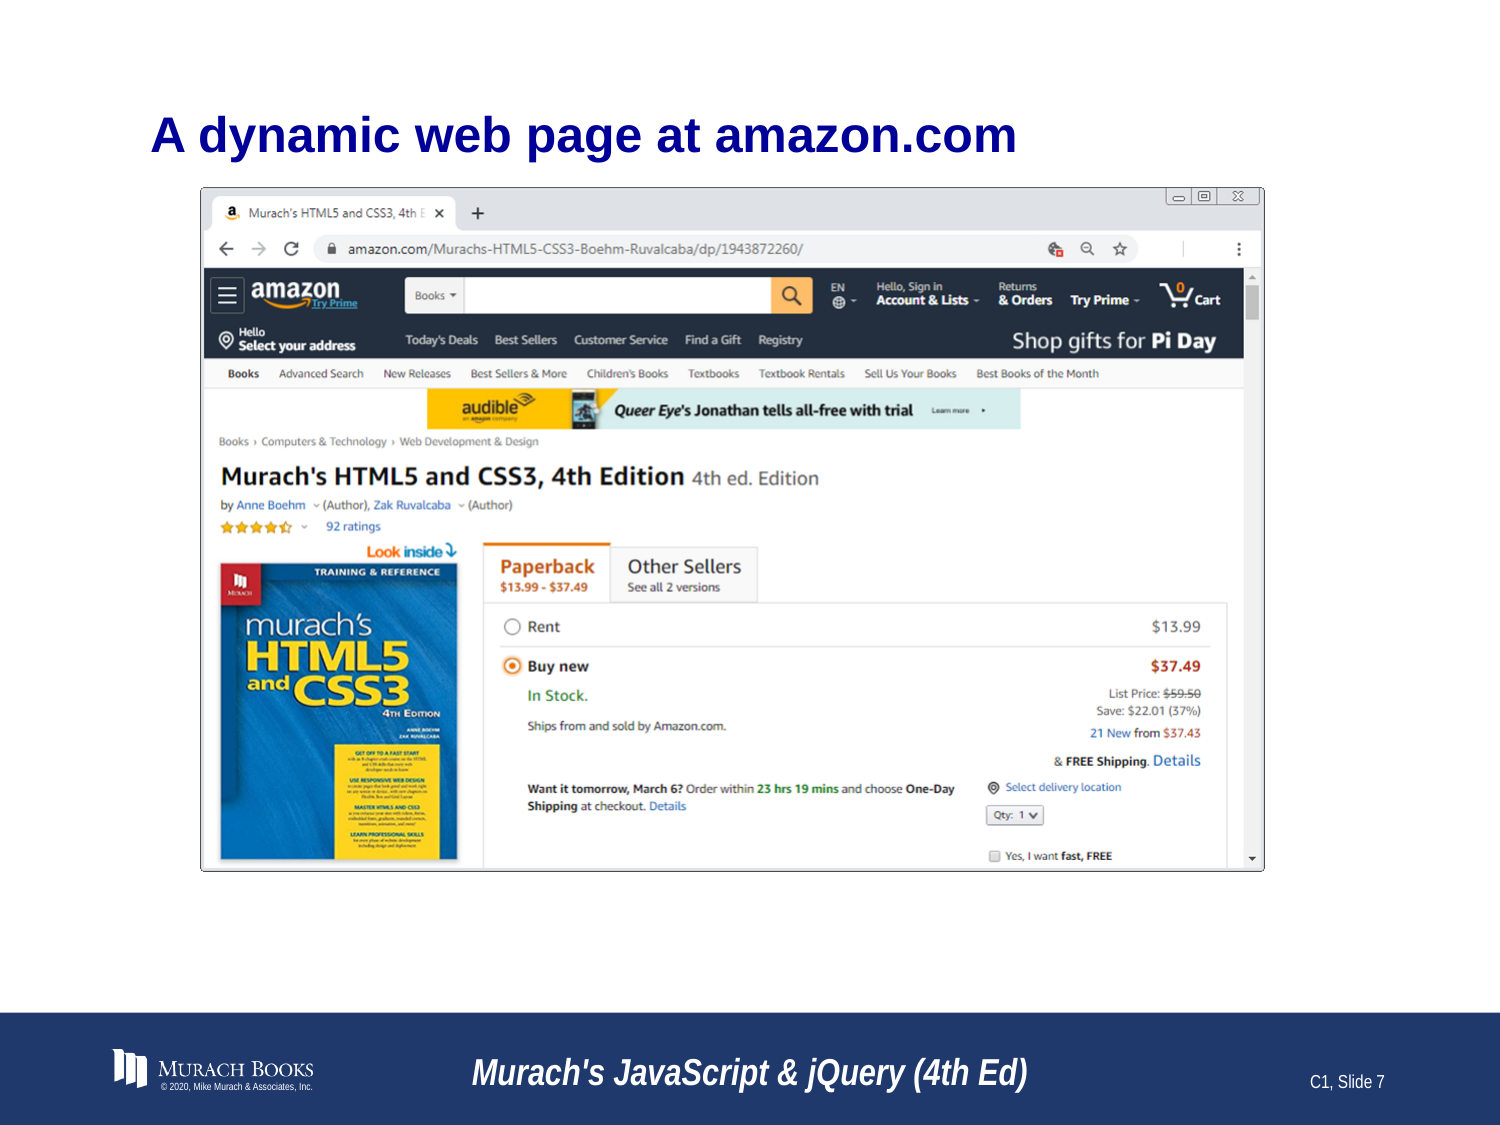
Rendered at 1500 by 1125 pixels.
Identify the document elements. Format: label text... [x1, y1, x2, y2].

slide_number Murach's JavaScript & jQuery (4th Ed) [463, 1025, 1050, 1100]
title A dynamic web page at amazon.com [150, 102, 1350, 164]
footer © 2020, Mike Murach & Associates, Inc. [12, 1025, 463, 1100]
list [199, 187, 1265, 872]
slide_number C1, Slide 7 [1087, 1025, 1400, 1100]
